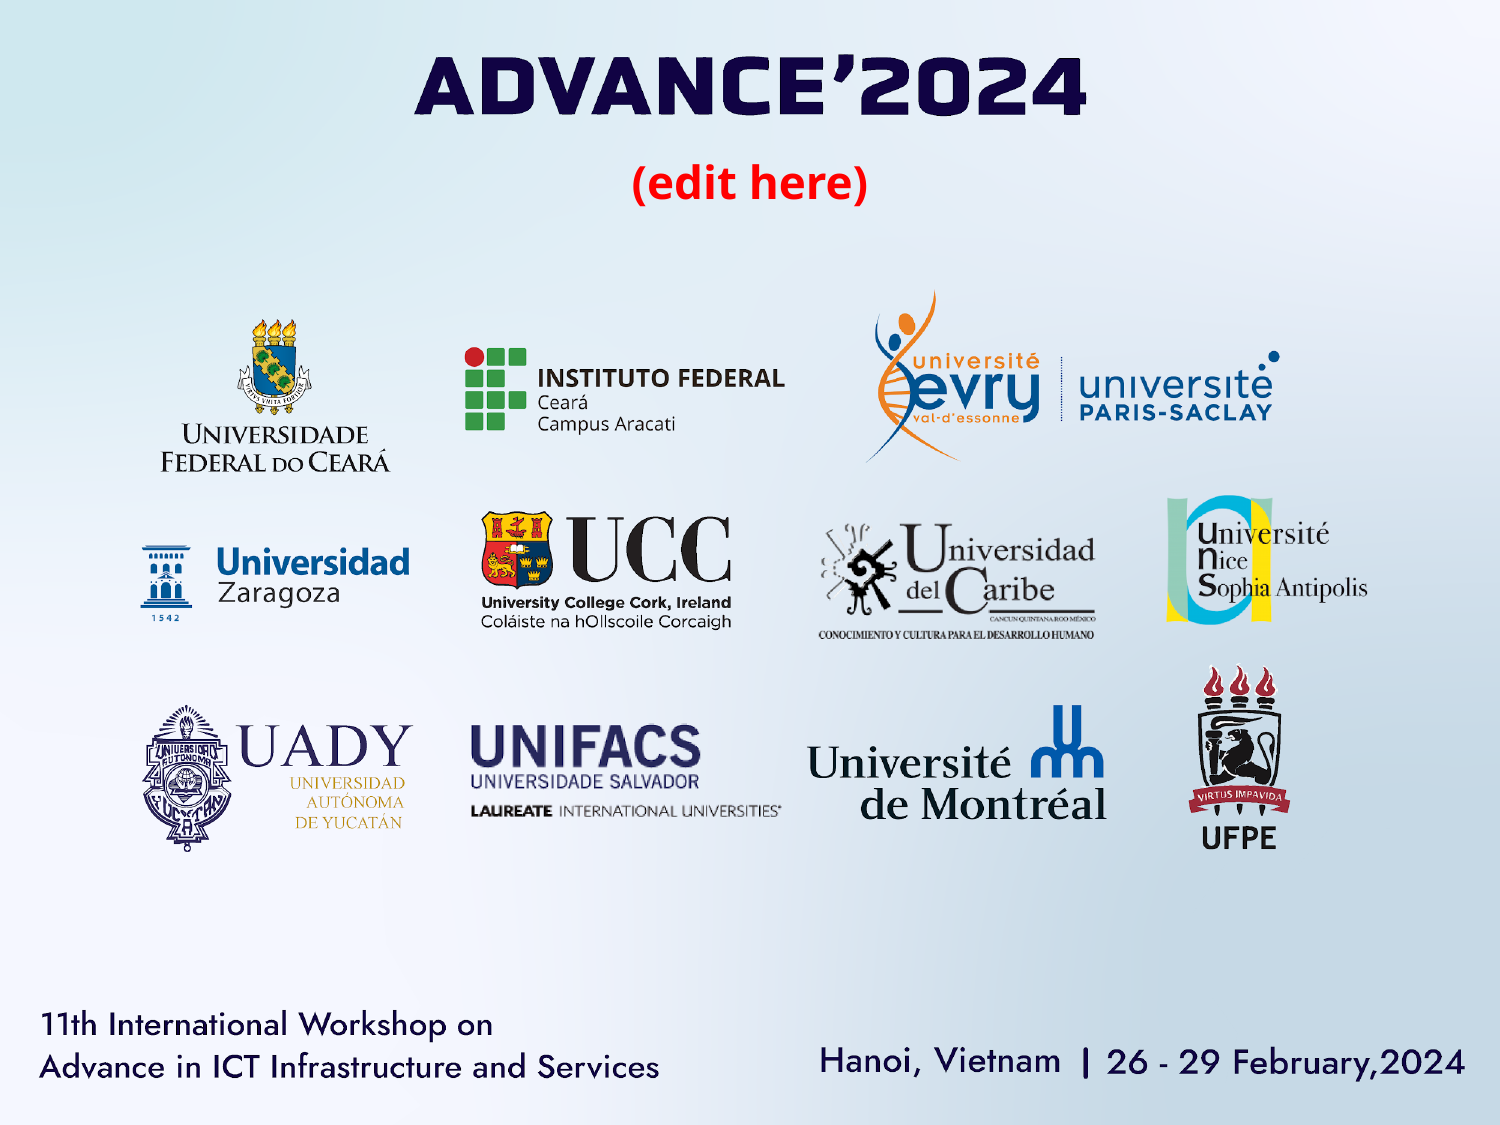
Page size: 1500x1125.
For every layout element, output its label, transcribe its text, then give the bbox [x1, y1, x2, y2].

picture [0, 0, 1500, 1125]
text_box (edit here) [163, 138, 1337, 224]
